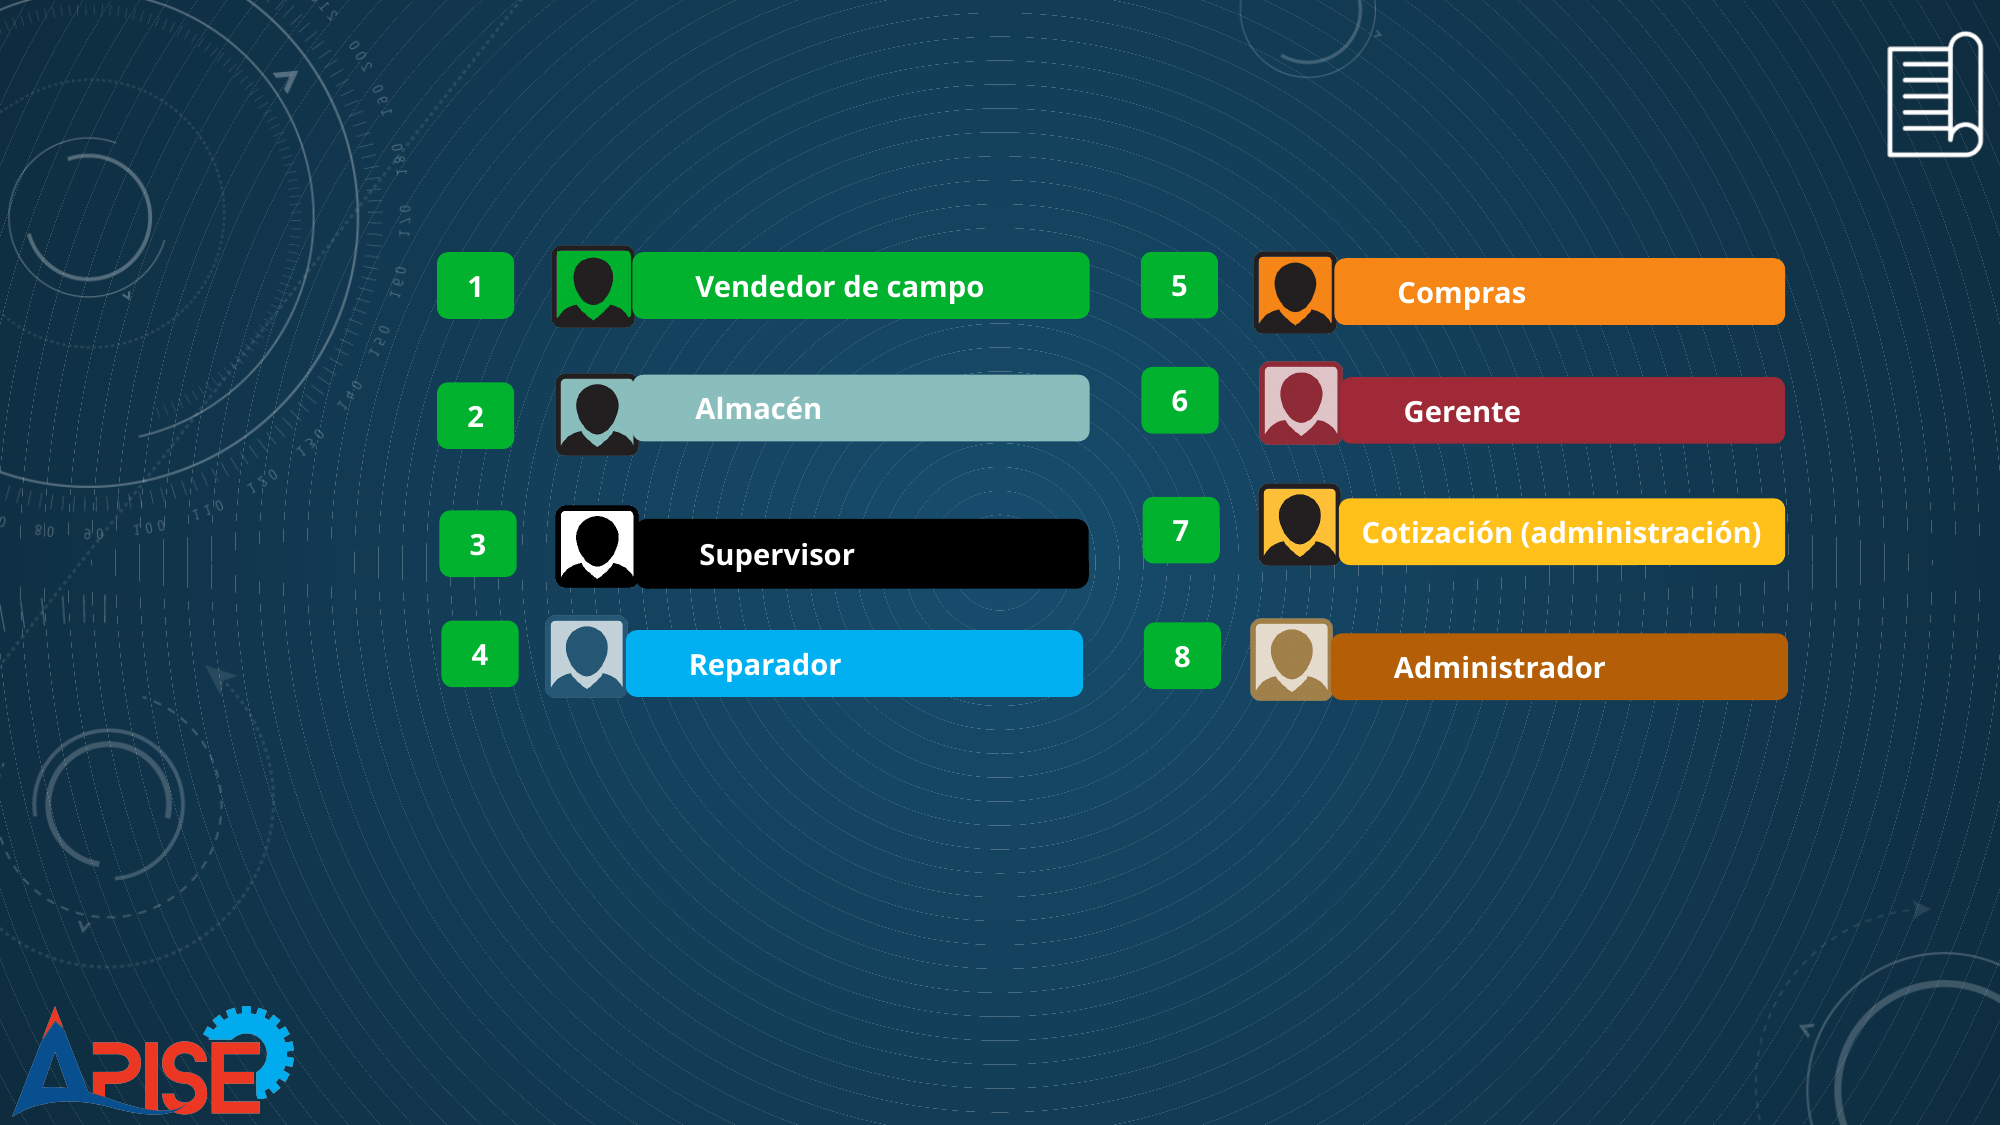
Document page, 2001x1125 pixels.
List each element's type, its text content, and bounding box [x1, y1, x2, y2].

text_box 4 [439, 618, 521, 689]
text_box Almacén [639, 373, 1092, 443]
picture [0, 0, 2000, 1125]
text_box Supervisor [645, 518, 1089, 589]
text_box 5 [1139, 250, 1220, 321]
text_box 8 [1142, 620, 1223, 691]
text_box Cotización (administración) [1345, 496, 1787, 567]
text_box Vendedor de campo [638, 250, 1092, 321]
text_box Administrador [1337, 631, 1790, 702]
text_box Gerente [1349, 375, 1787, 446]
text_box 3 [437, 508, 519, 579]
text_box Compras [1341, 256, 1787, 327]
text_box 7 [1141, 495, 1222, 566]
text_box 6 [1139, 365, 1221, 436]
text_box Reparador [634, 628, 1085, 699]
text_box 1 [435, 250, 516, 321]
text_box 2 [435, 380, 516, 451]
